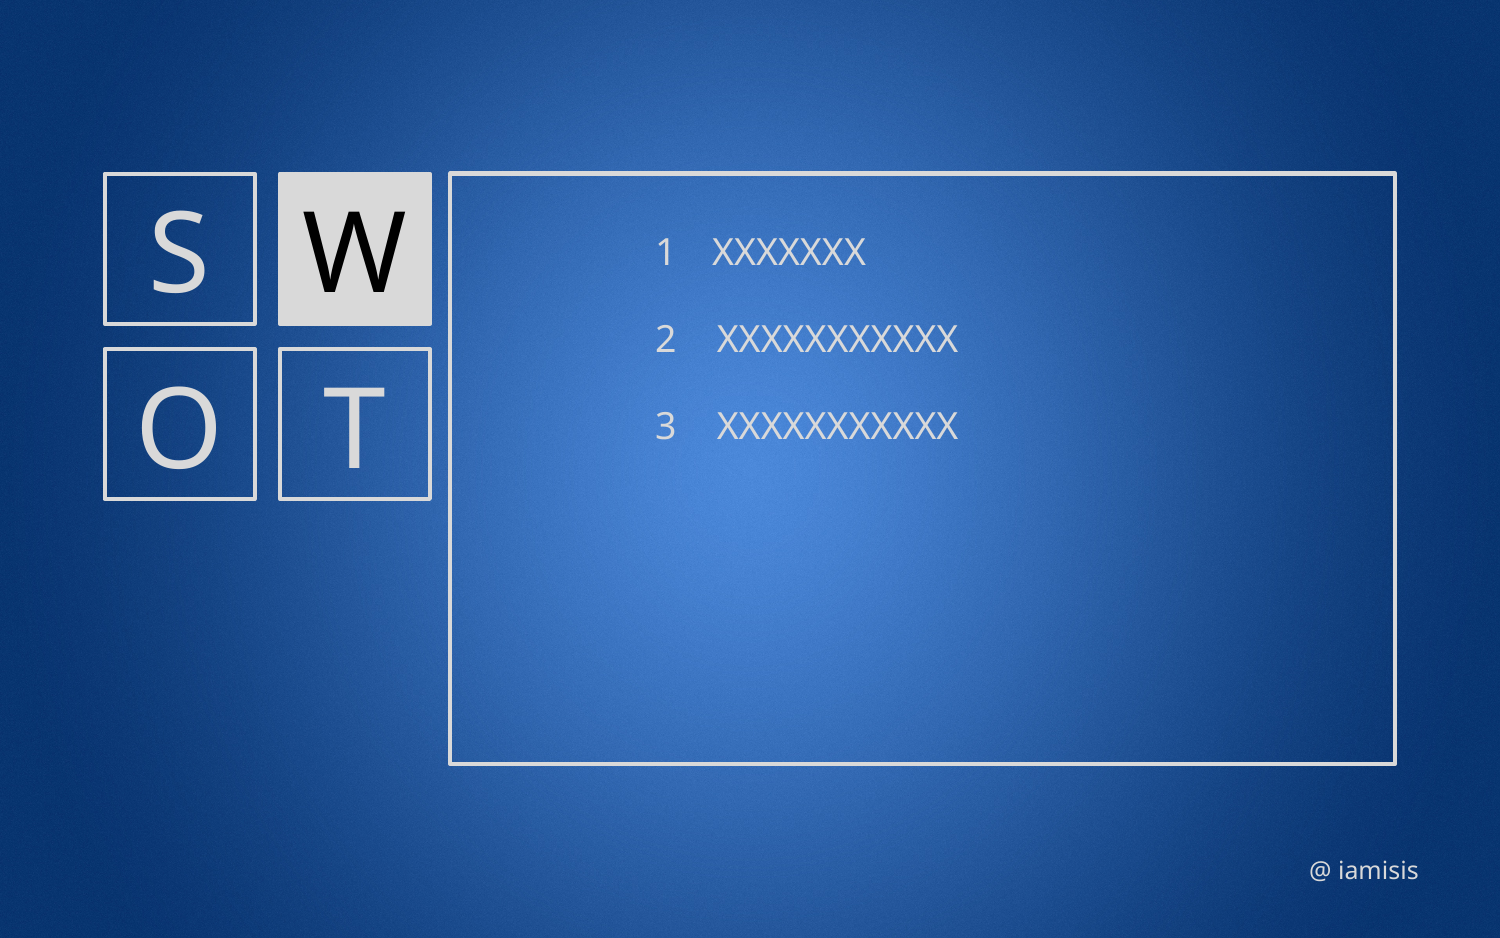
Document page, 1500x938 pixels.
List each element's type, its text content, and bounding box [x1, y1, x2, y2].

text_box @ iamisis [1294, 846, 1434, 892]
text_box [104, 172, 1396, 765]
picture [0, 0, 1500, 938]
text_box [640, 220, 988, 456]
